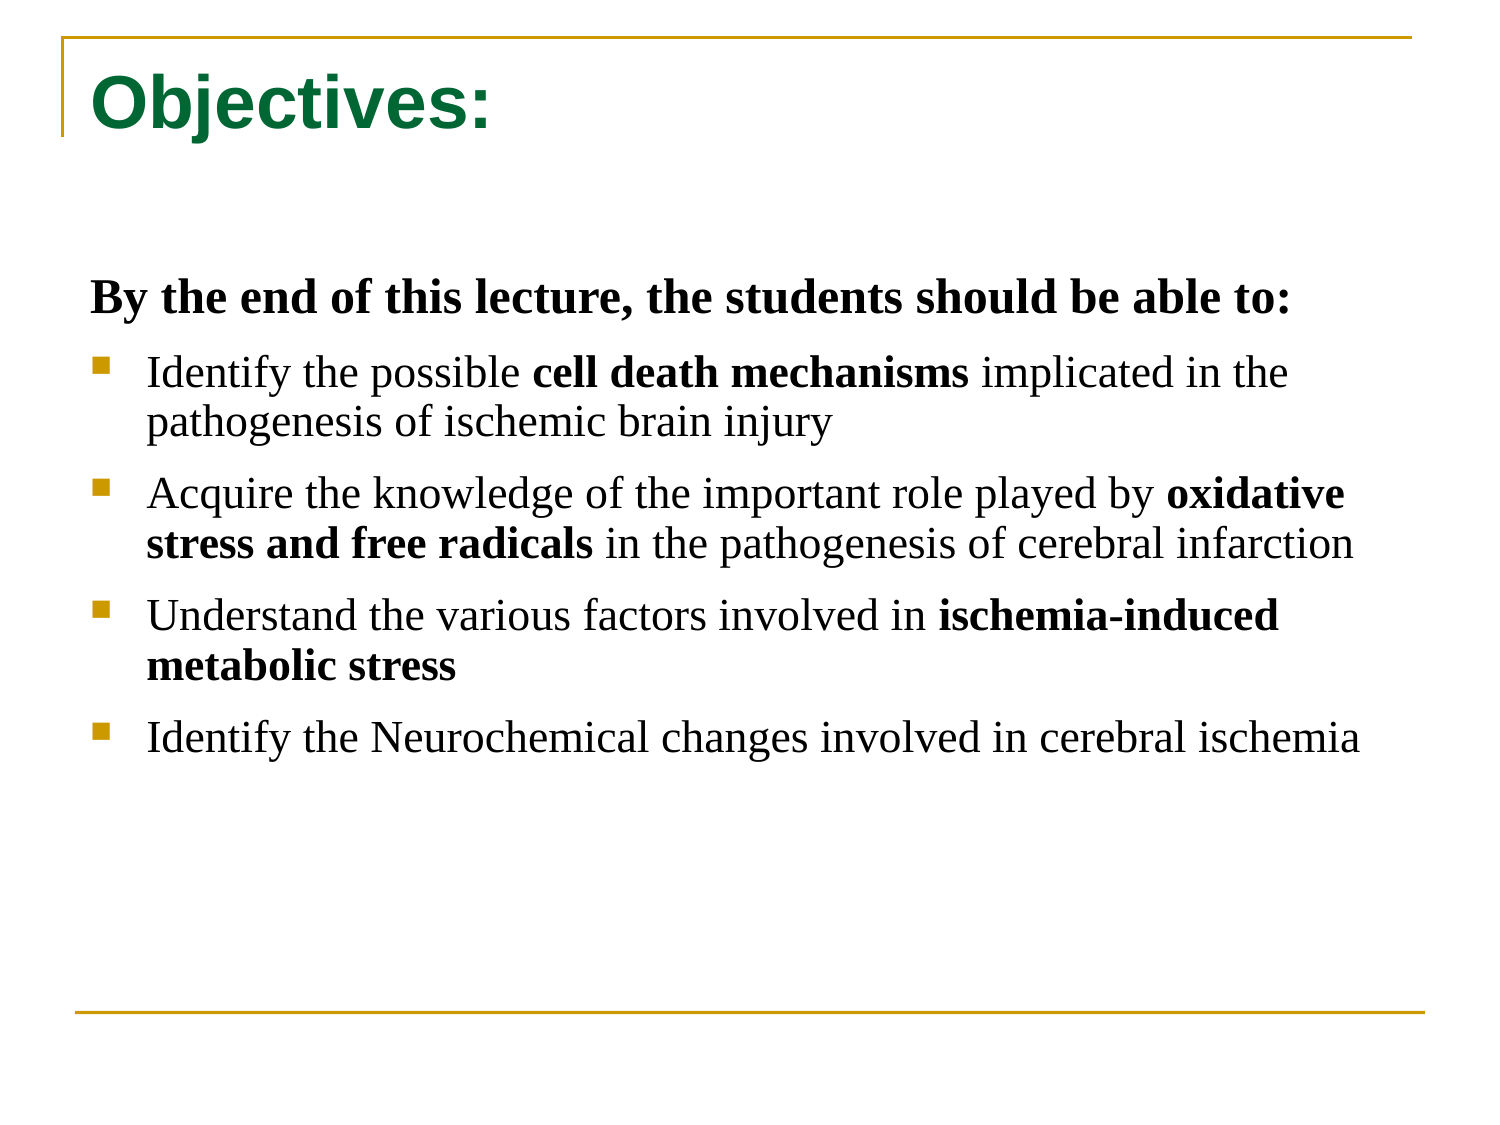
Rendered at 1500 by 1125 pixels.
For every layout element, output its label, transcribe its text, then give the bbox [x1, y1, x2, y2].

list By the end of this lecture, the students should be able to: Identify the possible cell death mechanisms implicated in the pathogenesis of ischemic brain injury Acquire the knowledge of the important role played by oxidative stress and free radicals in the pathogenesis of cerebral infarction Understand the various factors involved in ischemia-induced metabolic stress Identify the Neurochemical changes involved in cerebral ischemia [75, 262, 1425, 1006]
title Objectives: [75, 45, 1425, 233]
